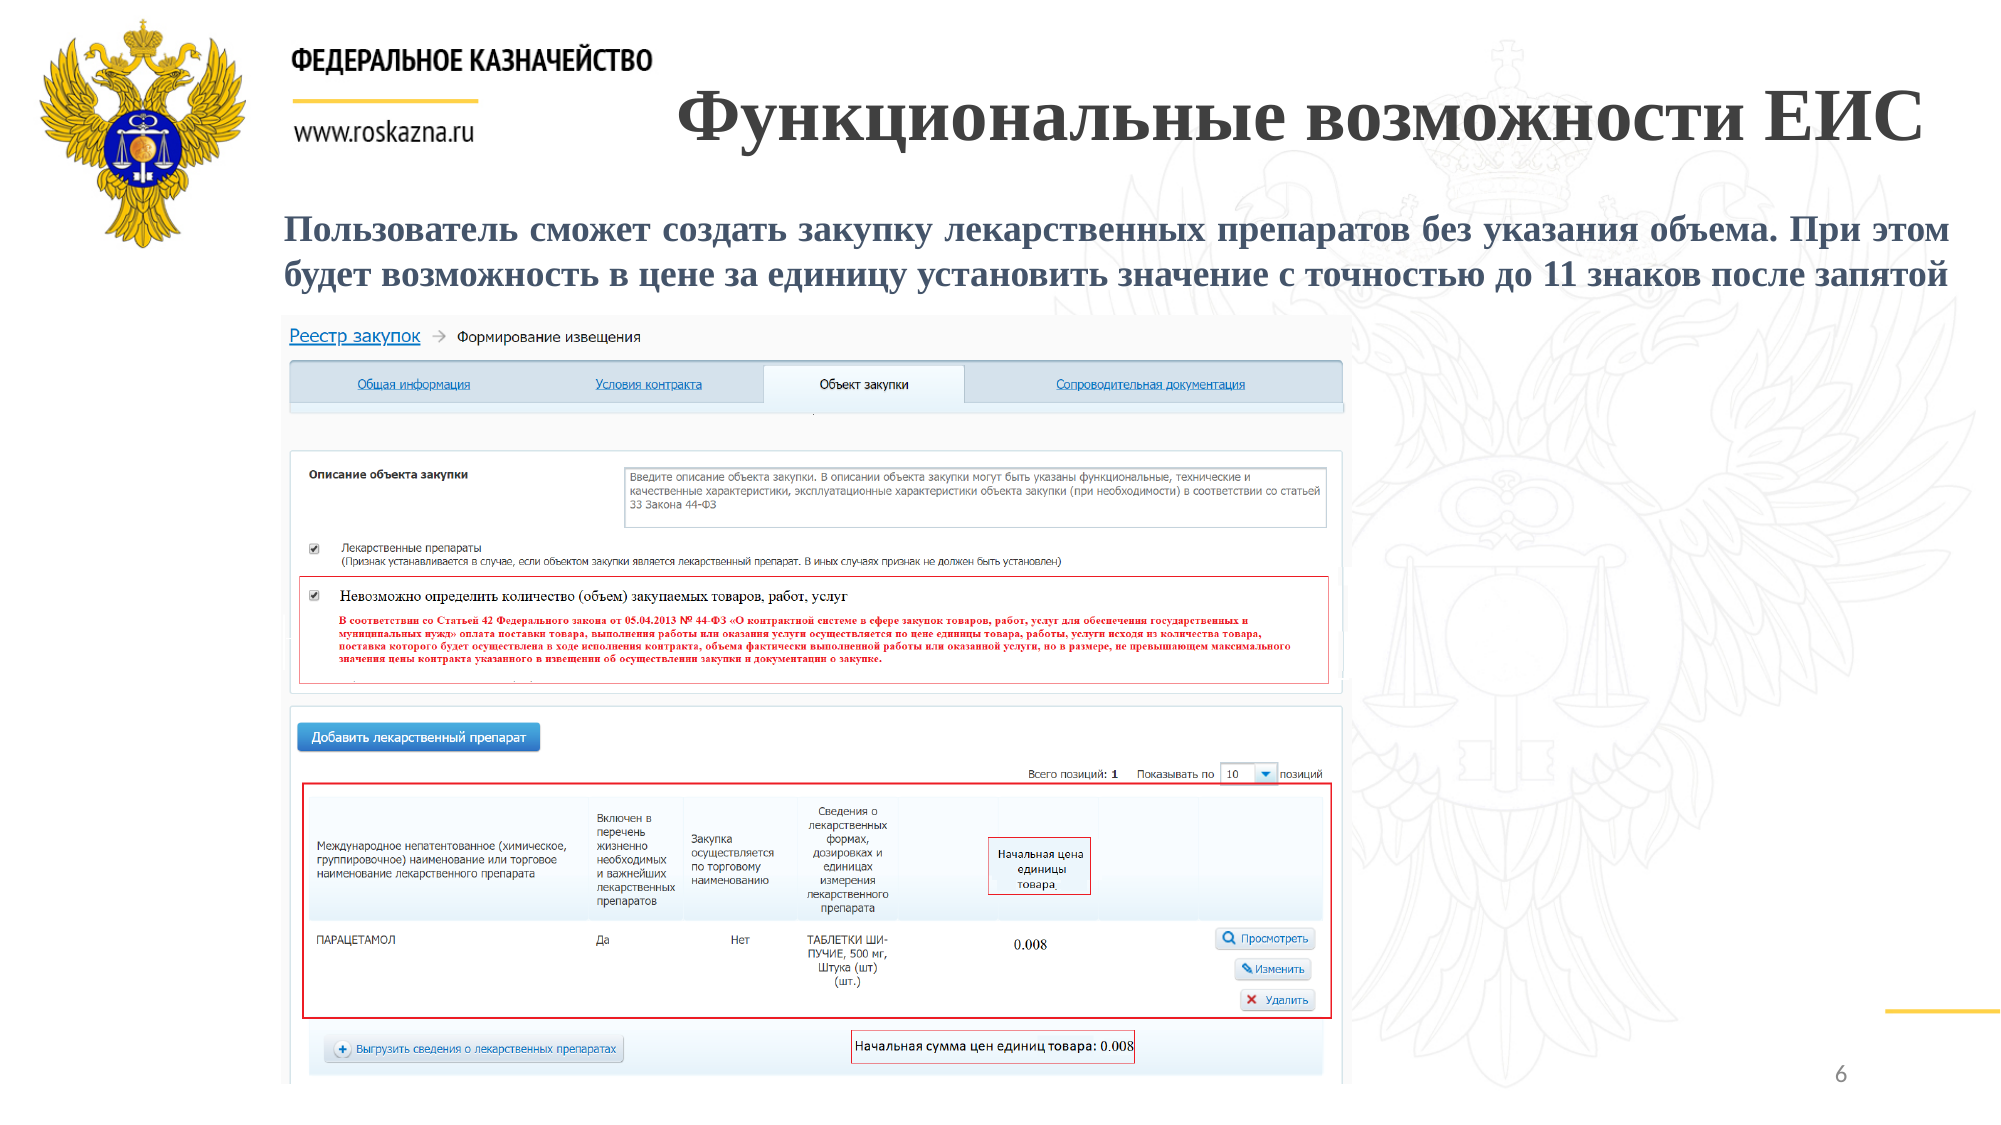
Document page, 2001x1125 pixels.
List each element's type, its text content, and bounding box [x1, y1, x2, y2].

slide_number 6 [1412, 1042, 1863, 1103]
text_box Пользователь сможет создать закупку лекарственных препаратов без указания объема. При этом будет возможность в цене за единицу установить значение с точностью до 11 знаков после запятой [268, 197, 1967, 302]
picture [0, 0, 2001, 1125]
text_box Функциональные возможности ЕИС [555, 57, 1943, 163]
